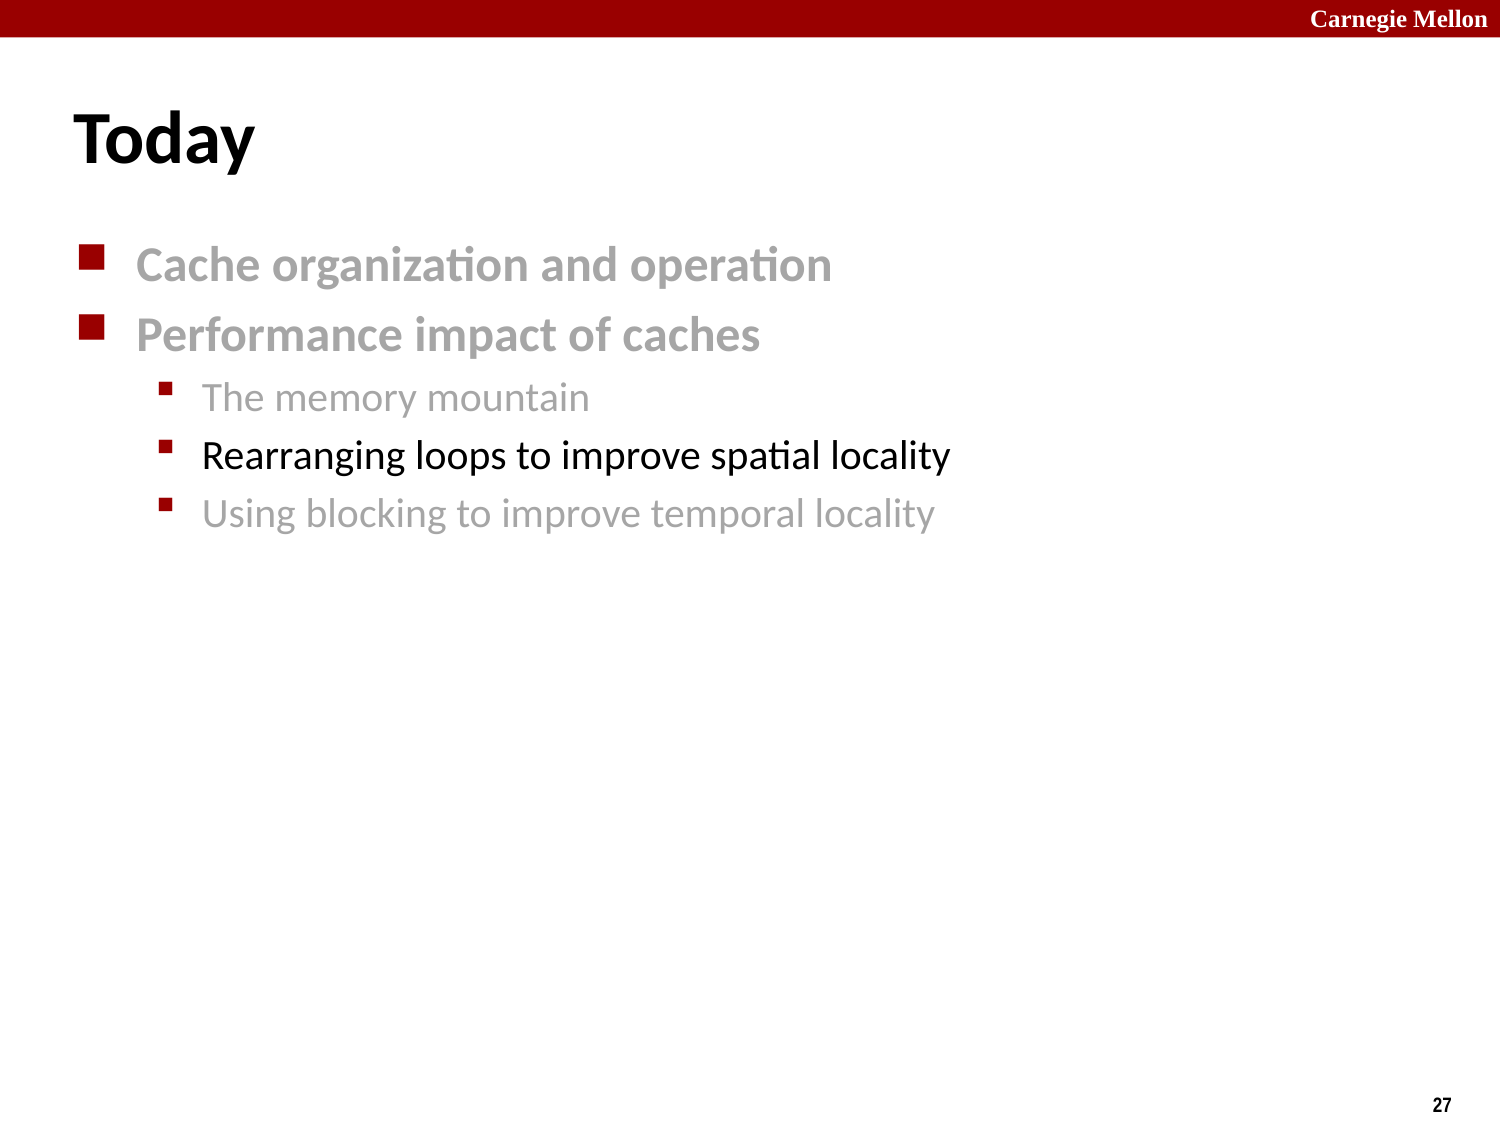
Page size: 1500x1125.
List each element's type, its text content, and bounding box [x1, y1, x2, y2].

list Cache organization and operation Performance impact of caches The memory mountain Rearranging loops to improve spatial locality Using blocking to improve temporal locality [64, 223, 1361, 1040]
title Today [58, 71, 1305, 197]
